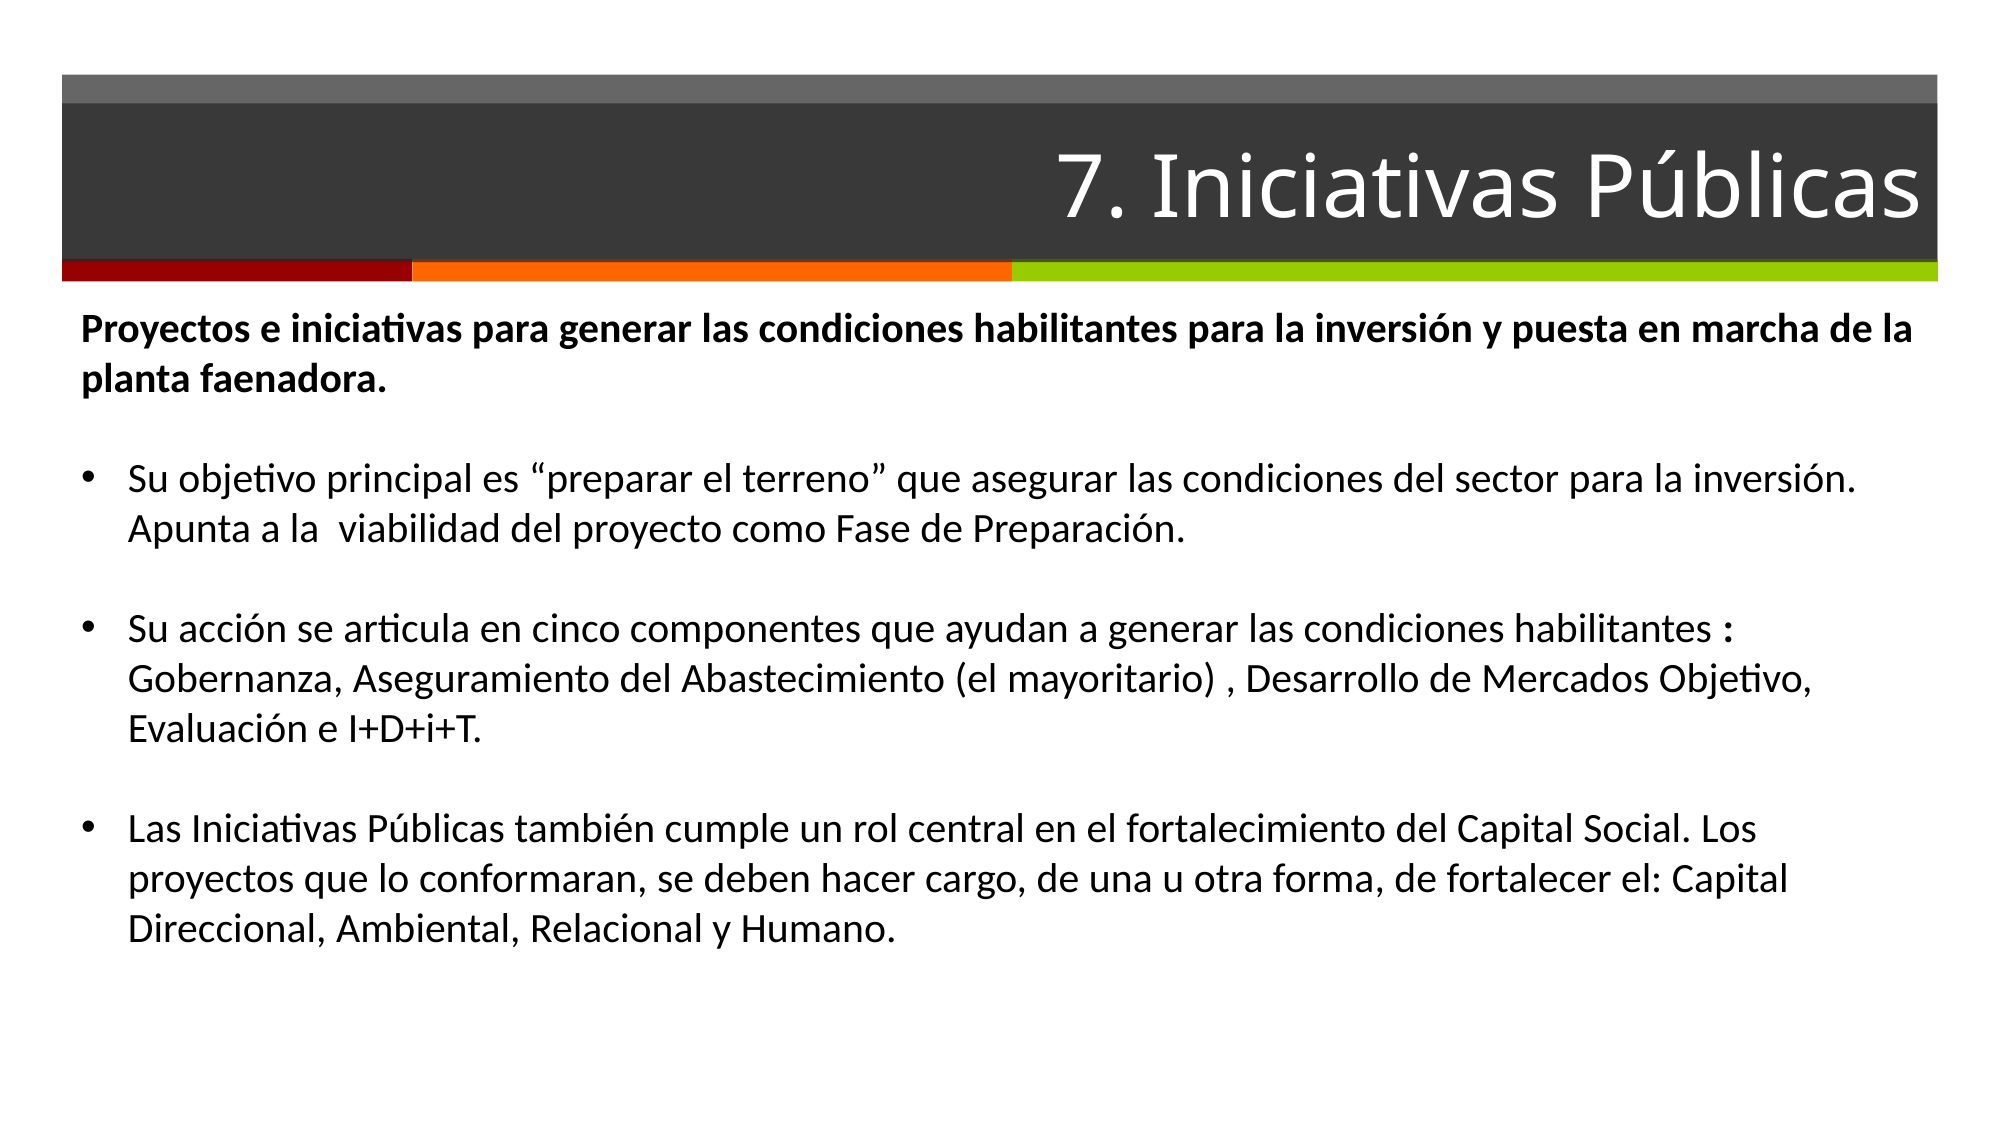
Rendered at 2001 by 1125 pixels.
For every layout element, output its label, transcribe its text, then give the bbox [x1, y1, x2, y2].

text_box Proyectos e iniciativas para generar las condiciones habilitantes para la inversión y puesta en marcha de la planta faenadora. Su objetivo principal es “preparar el terreno” que asegurar las condiciones del sector para la inversión. Apunta a la viabilidad del proyecto como Fase de Preparación. Su acción se articula en cinco componentes que ayudan a generar las condiciones habilitantes : Gobernanza, Aseguramiento del Abastecimiento (el mayoritario) , Desarrollo de Mercados Objetivo, Evaluación e I+D+i+T. Las Iniciativas Públicas también cumple un rol central en el fortalecimiento del Capital Social. Los proyectos que lo conformaran, se deben hacer cargo, de una u otra forma, de fortalecer el: Capital Direccional, Ambiental, Relacional y Humano. [66, 293, 1942, 1009]
title 7. Iniciativas Públicas [62, 103, 1938, 263]
